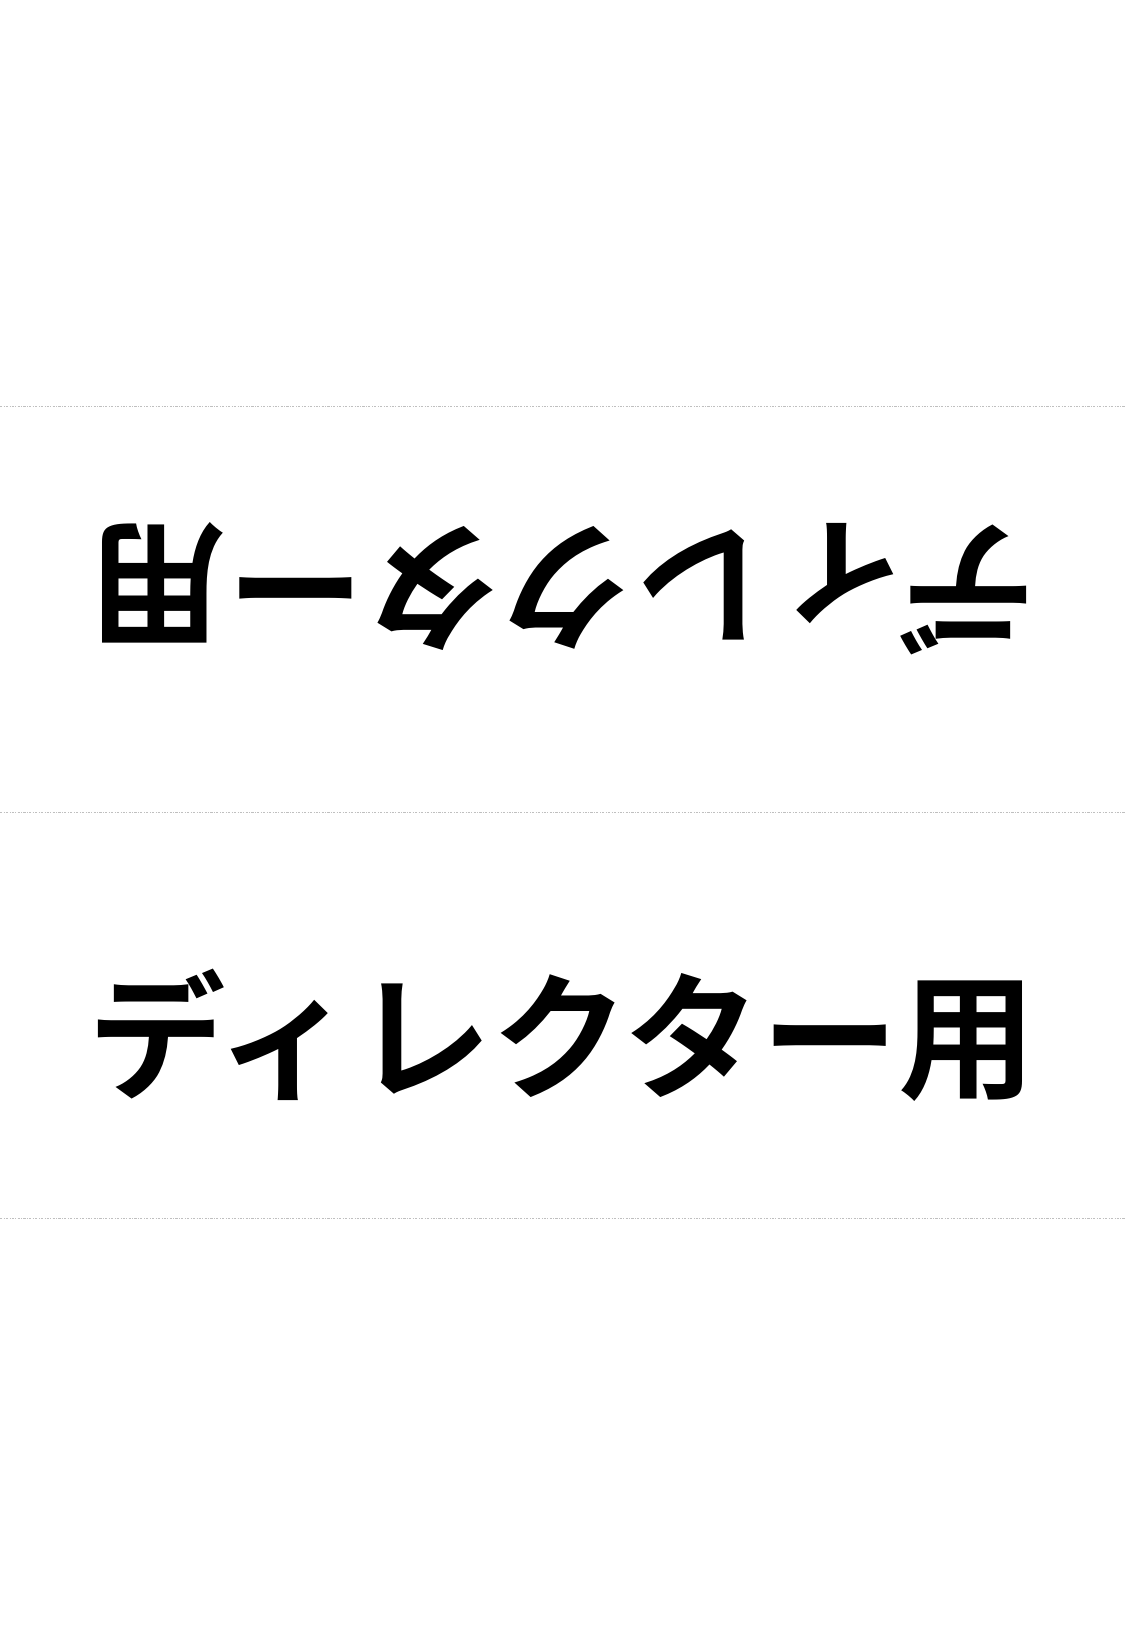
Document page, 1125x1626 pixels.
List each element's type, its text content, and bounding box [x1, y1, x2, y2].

text_box ディレクター用 [74, 500, 1052, 681]
text_box ディレクター用 [73, 944, 1052, 1124]
